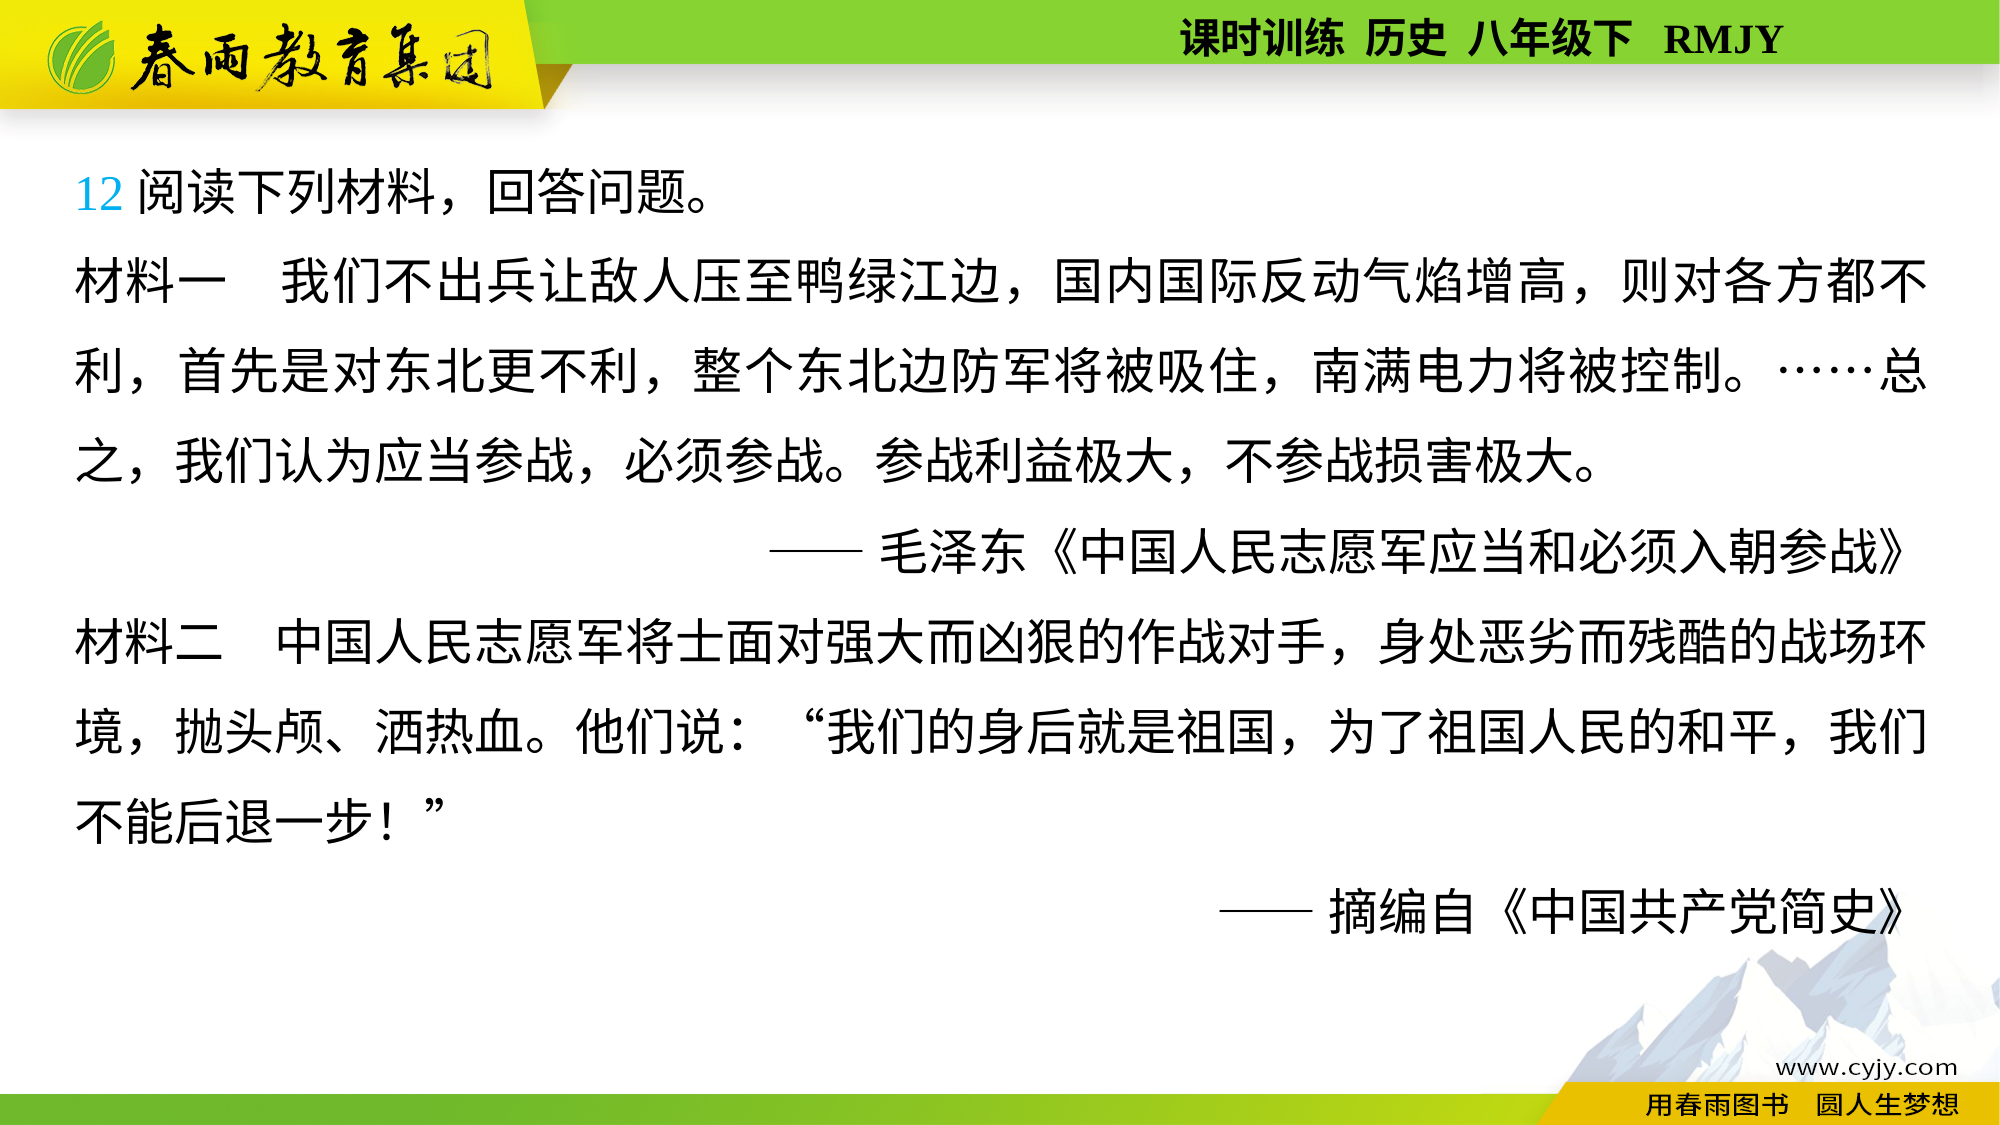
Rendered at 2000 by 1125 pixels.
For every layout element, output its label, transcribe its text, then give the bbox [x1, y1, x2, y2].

text_box 材料二 中国人民志愿军将士面对强大而凶狠的作战对手，身处恶劣而残酷的战场环境，抛头颅、洒热血。他们说：“我们的身后就是祖国，为了祖国人民的和平，我们不能后退一步！” ——摘编自《中国共产党简史》 [59, 573, 1944, 949]
picture [0, 0, 2000, 1125]
list 12阅读下列材料，回答问题。 材料一 我们不出兵让敌人压至鸭绿江边，国内国际反动气焰增高，则对各方都不利，首先是对东北更不利，整个东北边防军将被吸住，南满电力将被控制。……总之，我们认为应当参战，必须参战。参战利益极大，不参战损害极大。 ——毛泽东《中国人民志愿军应当和必须入朝参战》 [59, 122, 1944, 573]
